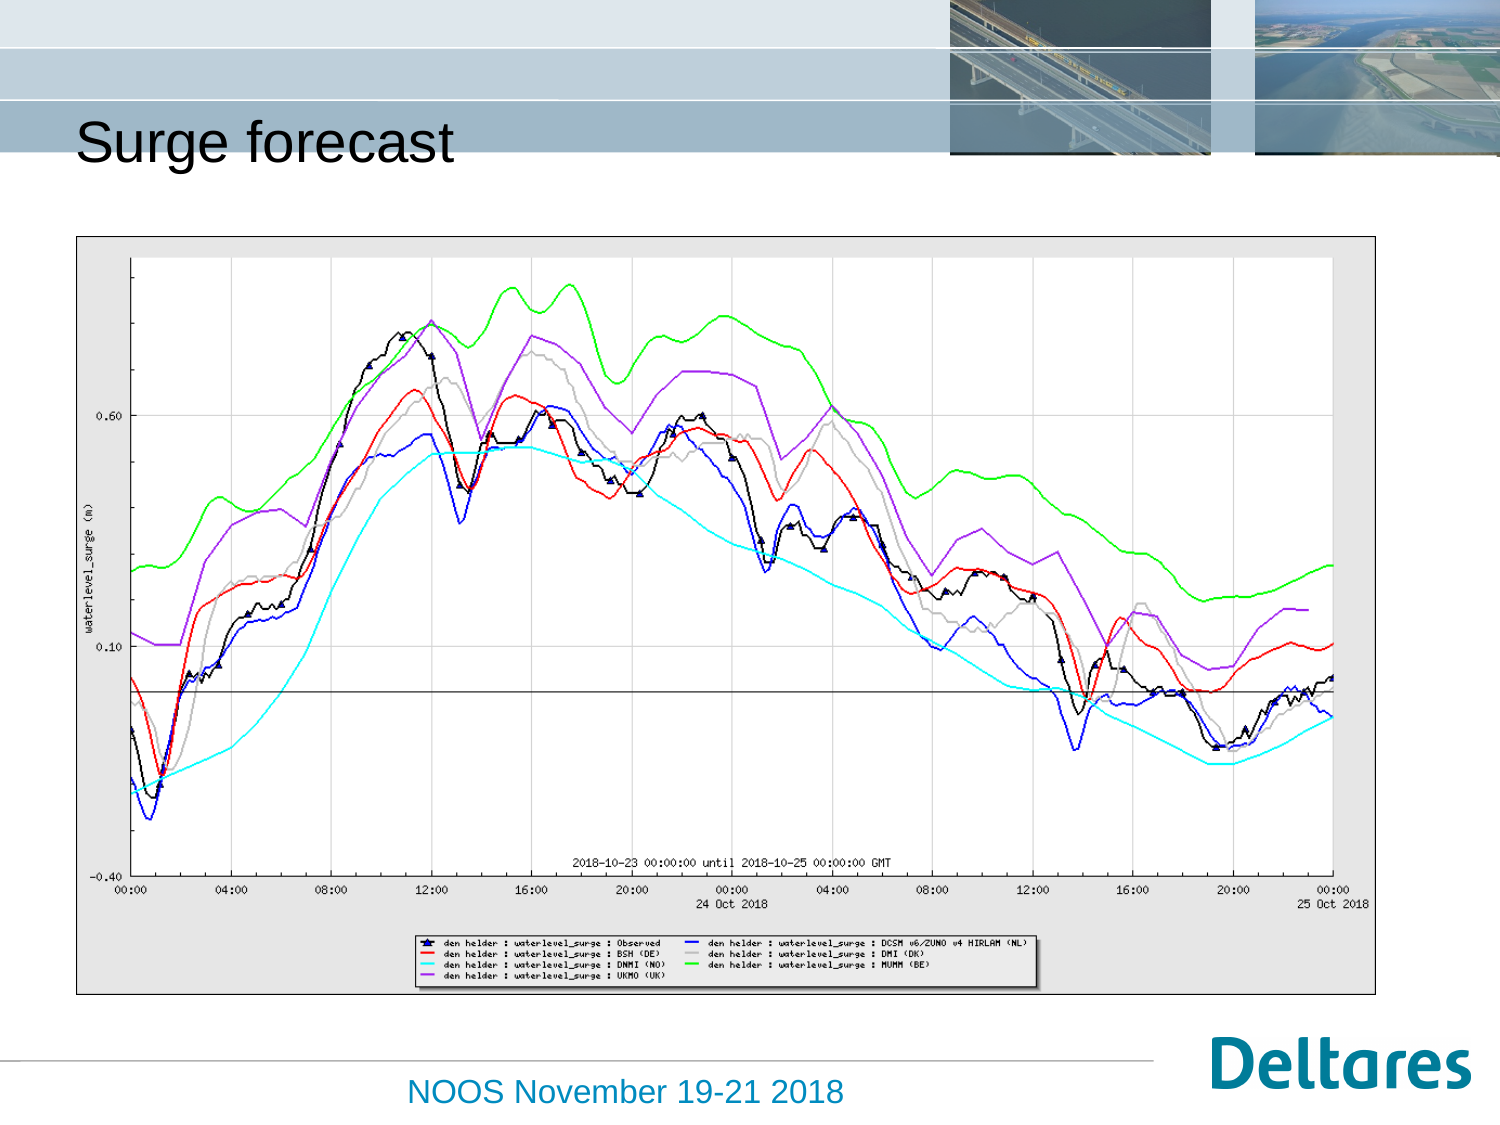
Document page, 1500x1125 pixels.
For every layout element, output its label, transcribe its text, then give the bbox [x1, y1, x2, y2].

title Surge forecast [75, 44, 1425, 233]
picture [76, 236, 1377, 995]
picture [1308, 1037, 1323, 1089]
picture [1425, 153, 1500, 157]
picture [1464, 1083, 1471, 1089]
picture [1270, 1058, 1281, 1064]
picture [1330, 1037, 1471, 1089]
picture [1237, 1037, 1301, 1089]
picture [1222, 1046, 1243, 1080]
picture [1353, 1058, 1367, 1081]
picture [1419, 1058, 1430, 1064]
